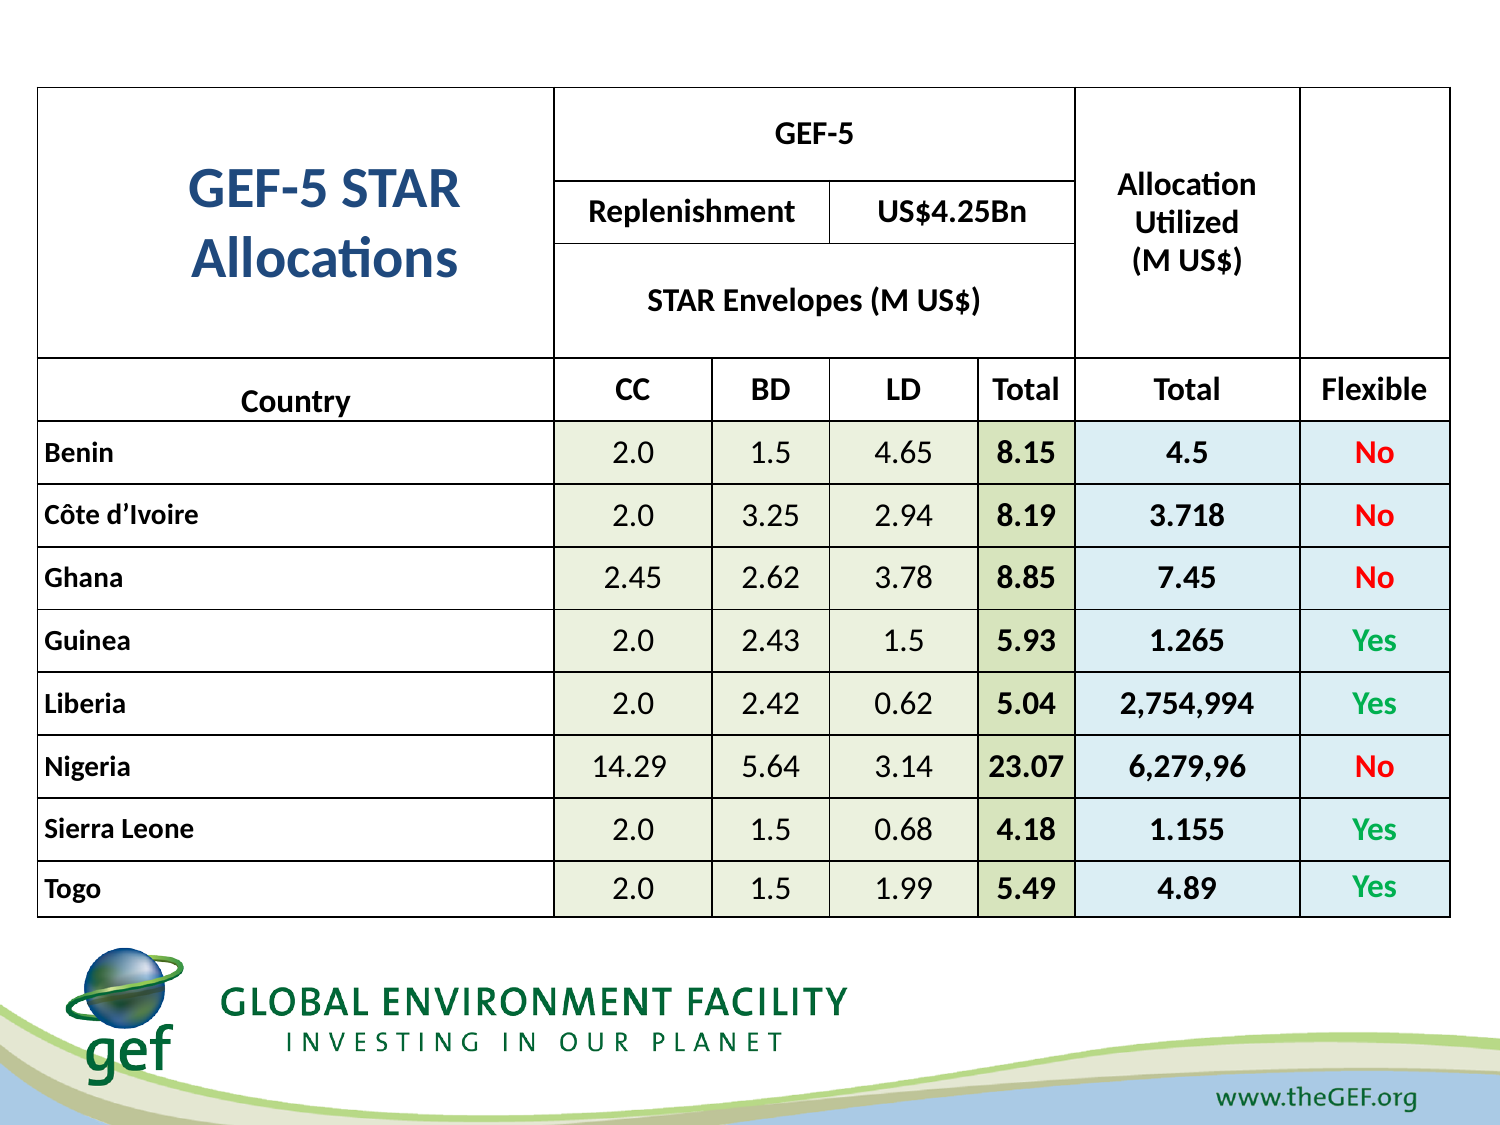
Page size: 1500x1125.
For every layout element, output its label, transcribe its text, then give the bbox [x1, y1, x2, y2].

table_cell 1.99 [830, 862, 977, 916]
table_cell Benin [38, 422, 553, 483]
table_cell Replenishment [613, 182, 829, 243]
table_cell Guinea [38, 610, 553, 671]
table_cell 1.265 [1076, 610, 1299, 671]
table_cell Total [1076, 359, 1299, 420]
table_cell 2.45 [555, 548, 711, 609]
table_cell 0.62 [830, 673, 977, 734]
table_cell Togo [38, 862, 553, 916]
table_cell 4.65 [830, 422, 977, 483]
table_cell 4.89 [1076, 862, 1299, 916]
table_cell 2.0 [555, 422, 711, 483]
table_cell 7.45 [1076, 548, 1299, 609]
table_cell 1.155 [1076, 799, 1299, 860]
table_cell 2.0 [555, 673, 711, 734]
picture [0, 920, 1500, 1125]
title GEF-5 STAR Allocations [37, 162, 613, 276]
table_cell BD [713, 359, 829, 420]
table_cell Total [979, 359, 1074, 420]
table_cell 3.25 [713, 485, 829, 546]
table_cell 2,754,994 [1076, 673, 1299, 734]
table_cell Nigeria [38, 736, 553, 797]
table_cell 2.0 [555, 862, 711, 916]
table_cell 2.43 [713, 610, 829, 671]
table_header GEF-5 [555, 88, 1074, 180]
table_cell 5.04 [979, 673, 1074, 734]
table_cell 8.19 [979, 485, 1074, 546]
table_cell No [1301, 485, 1449, 546]
table_cell US$4.25Bn [830, 182, 1074, 243]
table_cell No [1301, 548, 1449, 609]
table_header [38, 276, 553, 357]
table_cell Yes [1301, 862, 1449, 916]
table_cell 2.0 [555, 485, 711, 546]
table_cell Flexible [1301, 359, 1449, 420]
table_cell Yes [1301, 610, 1449, 671]
table_cell 2.42 [713, 673, 829, 734]
table_cell 1.5 [830, 610, 977, 671]
table_cell 3.14 [830, 736, 977, 797]
table_cell Yes [1301, 799, 1449, 860]
table_cell No [1301, 736, 1449, 797]
table_cell 1.5 [713, 422, 829, 483]
table_cell 1.5 [713, 799, 829, 860]
table_cell Côte d’Ivoire [38, 485, 553, 546]
table_cell Sierra Leone [38, 799, 553, 860]
table_cell No [1301, 422, 1449, 483]
table_cell 23.07 [979, 736, 1074, 797]
table_cell Country [38, 359, 553, 420]
table_cell 4.5 [1076, 422, 1299, 483]
table_cell 3.78 [830, 548, 977, 609]
table_cell 14.29 [555, 736, 711, 797]
table_cell 1.5 [713, 862, 829, 916]
table_cell 2.0 [555, 610, 711, 671]
table_cell 8.15 [979, 422, 1074, 483]
table_cell Liberia [38, 673, 553, 734]
table_cell 4.18 [979, 799, 1074, 860]
table_cell Yes [1301, 673, 1449, 734]
table_cell 5.64 [713, 736, 829, 797]
table_cell CC [555, 359, 711, 420]
table_cell 2.94 [830, 485, 977, 546]
table_cell 2.0 [555, 799, 711, 860]
table_header [1301, 88, 1449, 357]
table_cell 6,279,96 [1076, 736, 1299, 797]
table_cell LD [830, 359, 977, 420]
table_cell 5.93 [979, 610, 1074, 671]
table_cell 0.68 [830, 799, 977, 860]
table_header [38, 88, 553, 162]
table_cell STAR Envelopes (M US$) [555, 244, 1074, 357]
table_header Allocation Utilized (M US$) [1076, 88, 1299, 357]
table_cell 2.62 [713, 548, 829, 609]
table_cell 8.85 [979, 548, 1074, 609]
table_cell 3.718 [1076, 485, 1299, 546]
table_cell 5.49 [979, 862, 1074, 916]
table_cell Ghana [38, 548, 553, 609]
